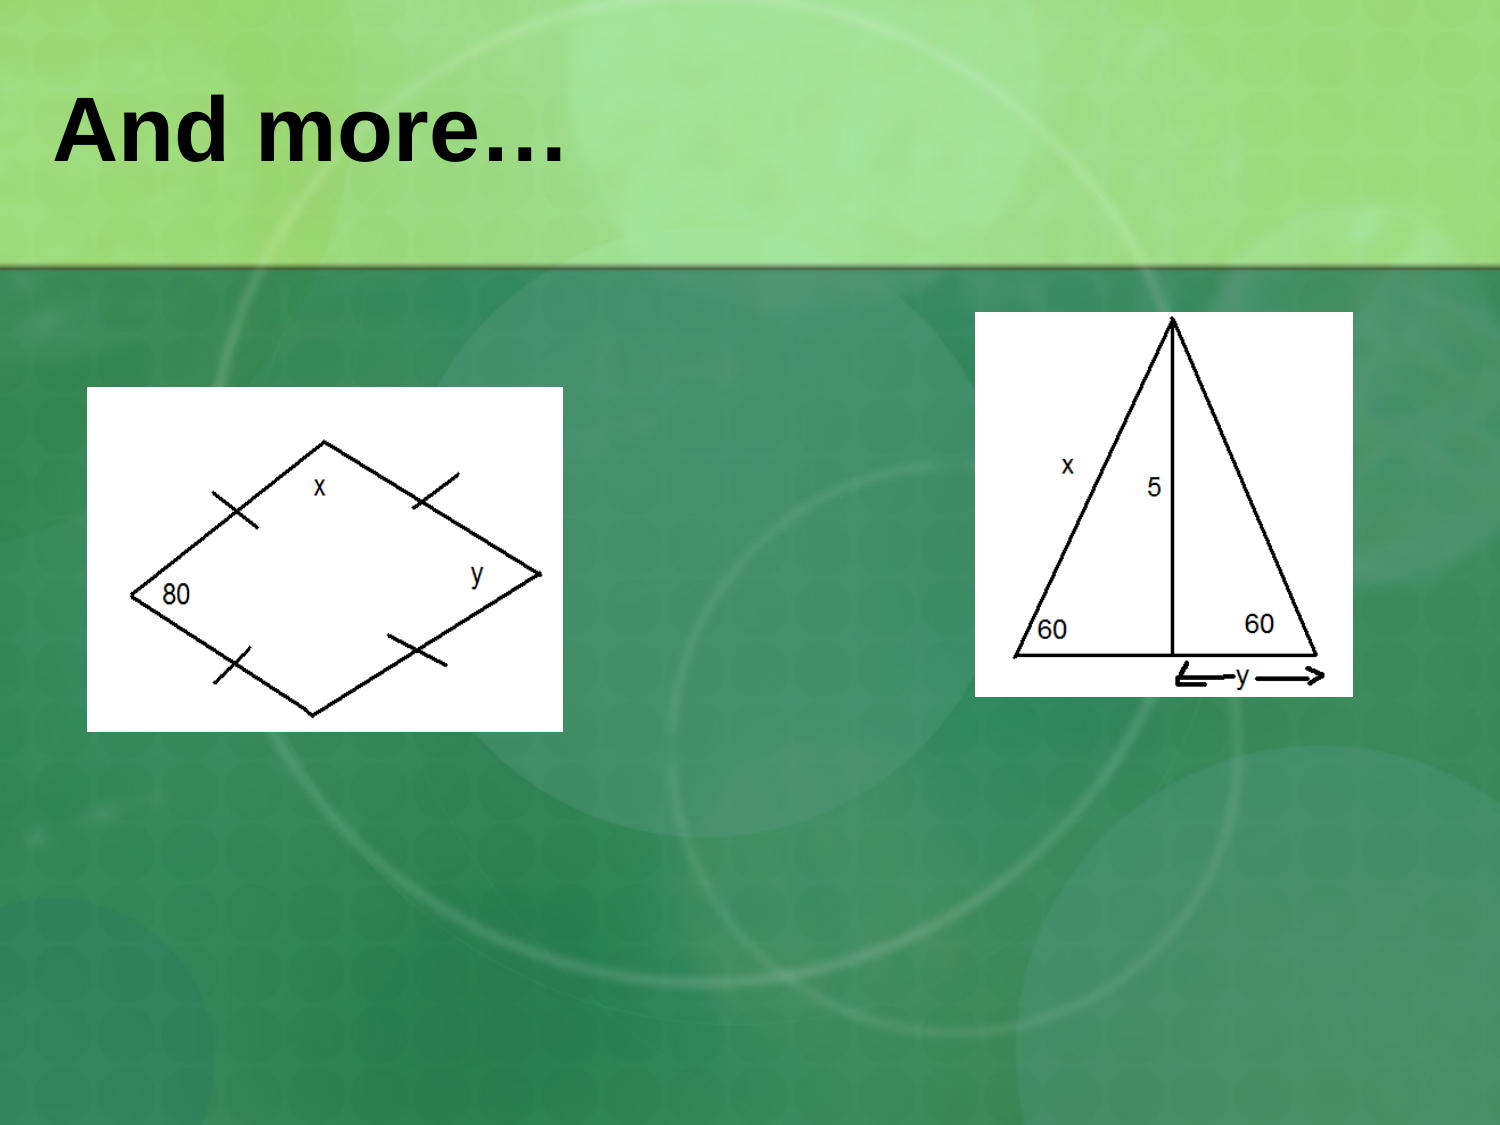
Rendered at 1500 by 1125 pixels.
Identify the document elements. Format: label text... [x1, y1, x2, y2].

picture [0, 0, 1500, 1125]
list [87, 387, 563, 732]
title And more… [37, 24, 1463, 226]
